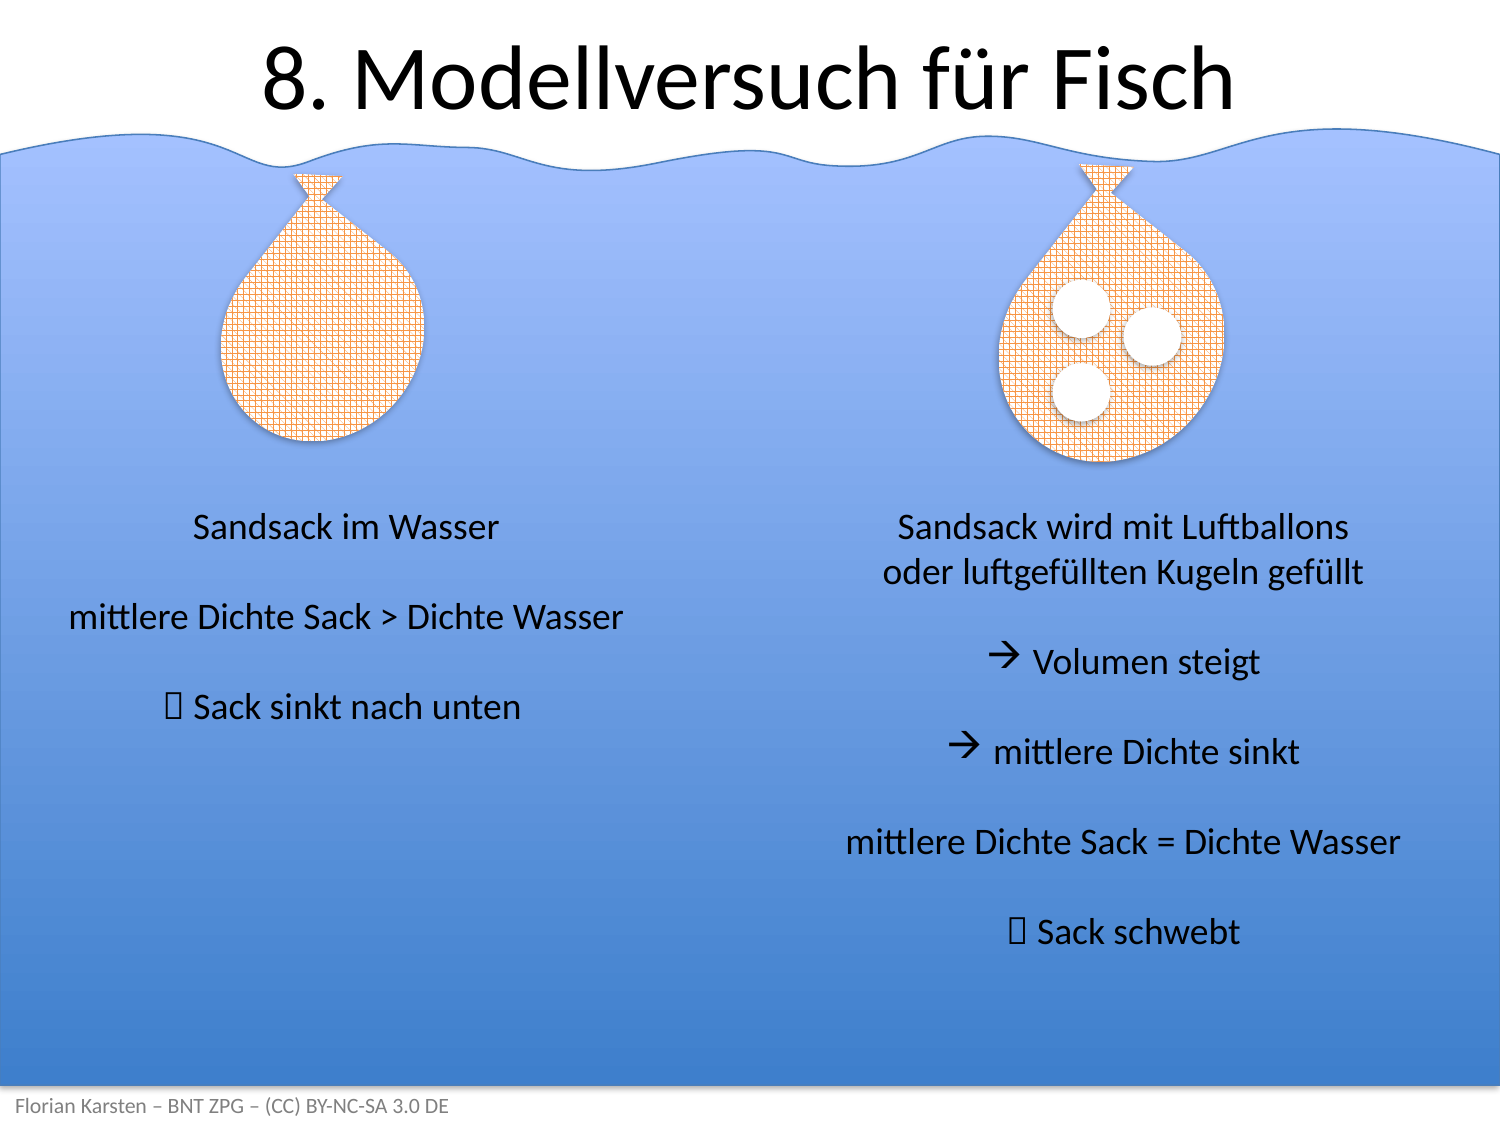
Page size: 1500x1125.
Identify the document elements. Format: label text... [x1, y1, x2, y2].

text_box [1051, 362, 1112, 423]
text_box [997, 163, 1226, 463]
text_box [1051, 279, 1112, 339]
title 8. Modellversuch für Fisch [0, 0, 1500, 146]
text_box Sandsack wird mit Luftballons oder luftgefüllten Kugeln gefüllt Volumen steigt mittlere Dichte sinkt mittlere Dichte Sack = Dichte Wasser  Sack schwebt [830, 494, 1417, 960]
text_box [219, 172, 426, 443]
text_box Sandsack im Wasser mittlere Dichte Sack > Dichte Wasser  Sack sinkt nach unten [53, 494, 640, 735]
footer Florian Karsten – BNT ZPG – (CC) BY-NC-SA 3.0 DE [0, 1085, 1192, 1125]
text_box [1122, 306, 1183, 367]
